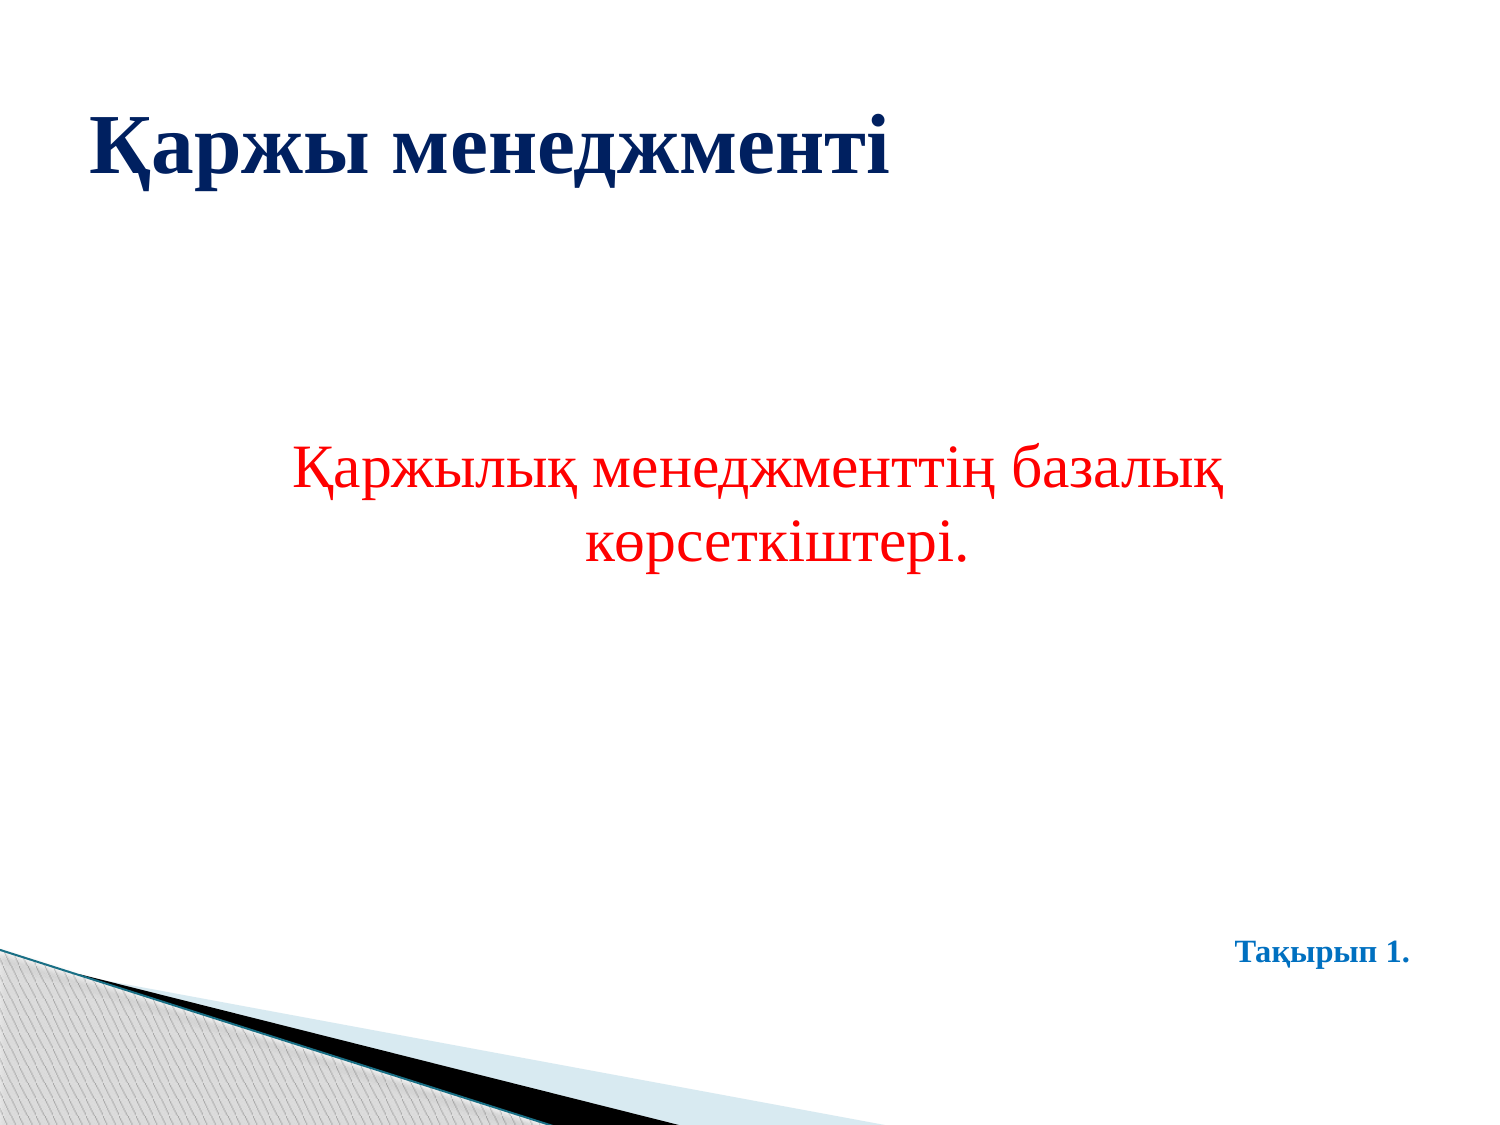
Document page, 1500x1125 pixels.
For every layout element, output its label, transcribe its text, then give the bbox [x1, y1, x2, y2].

title Қаржы менеджменті [75, 45, 1425, 233]
list Қаржылық менеджменттің базалық көрсеткіштері. Тақырып 1. [75, 243, 1425, 986]
